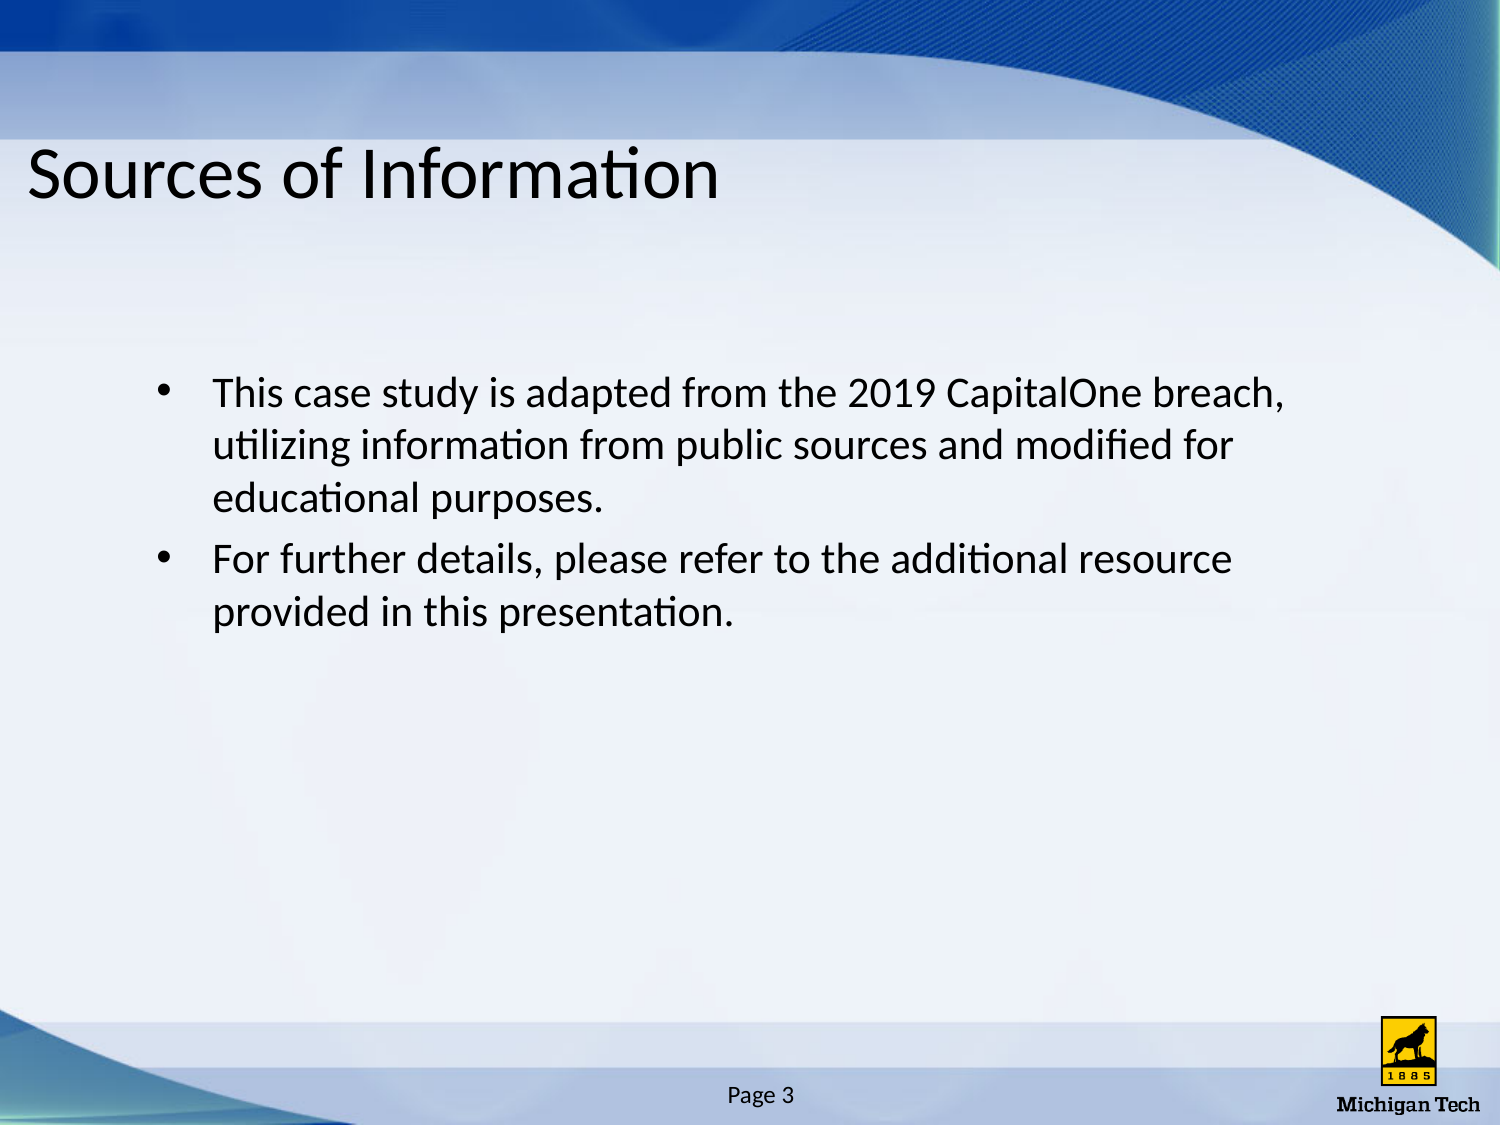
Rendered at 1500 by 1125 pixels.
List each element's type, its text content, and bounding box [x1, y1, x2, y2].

picture [0, 0, 1500, 1125]
text_box This case study is adapted from the 2019 CapitalOne breach, utilizing information from public sources and modified for educational purposes. For further details, please refer to the additional resource provided in this presentation. [141, 356, 1406, 863]
title Sources of Information [12, 75, 1263, 263]
